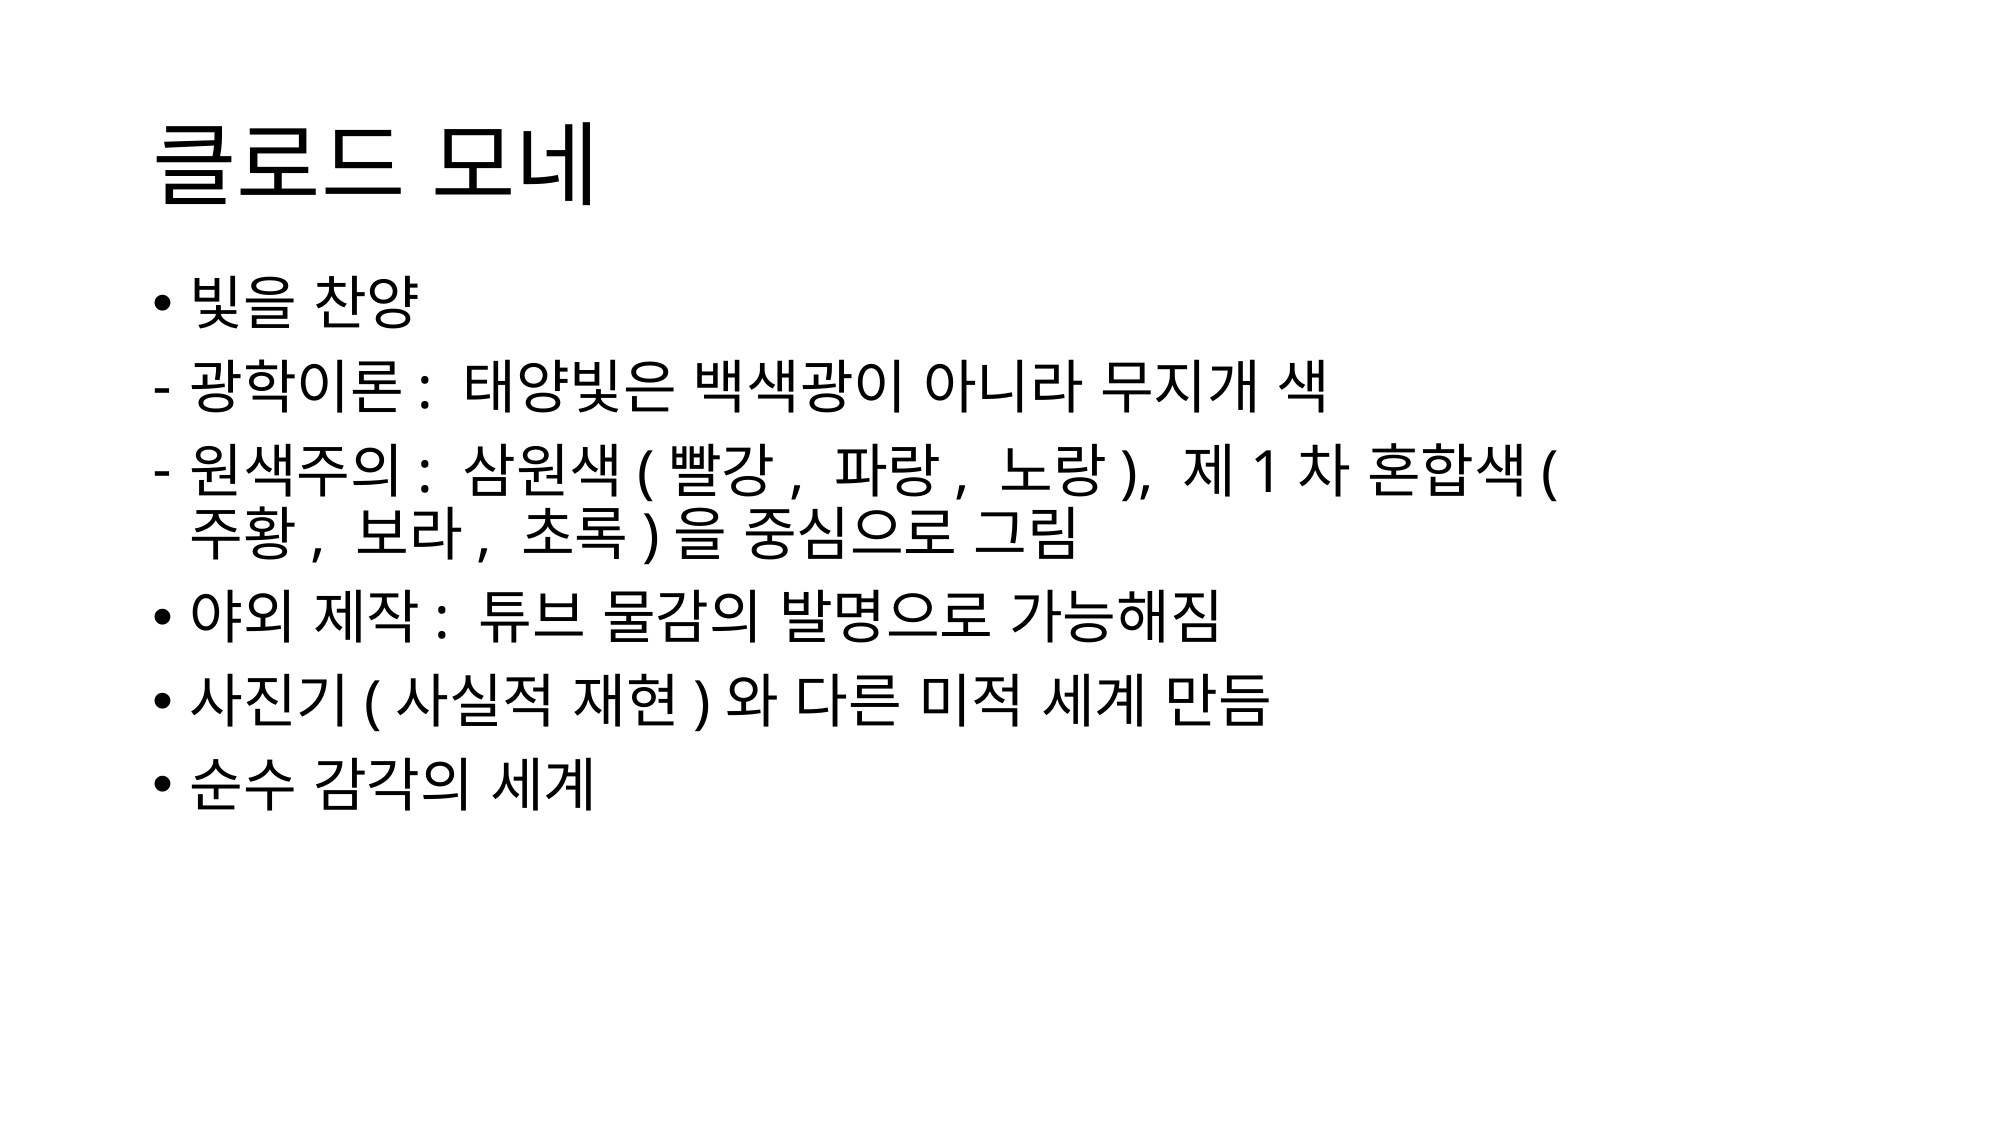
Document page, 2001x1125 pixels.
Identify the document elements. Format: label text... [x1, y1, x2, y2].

title 클로드 모네 [137, 59, 1863, 278]
list 빛을 찬양 광학이론: 태양빛은 백색광이 아니라 무지개 색 원색주의: 삼원색(빨강, 파랑, 노랑), 제1차 혼합색(주황, 보라, 초록)을 중심으로 그림 야외 제작: 튜브 물감의 발명으로 가능해짐 사진기(사실적 재현)와 다른 미적 세계 만듬 순수 감각의 세계 [137, 267, 1662, 1013]
